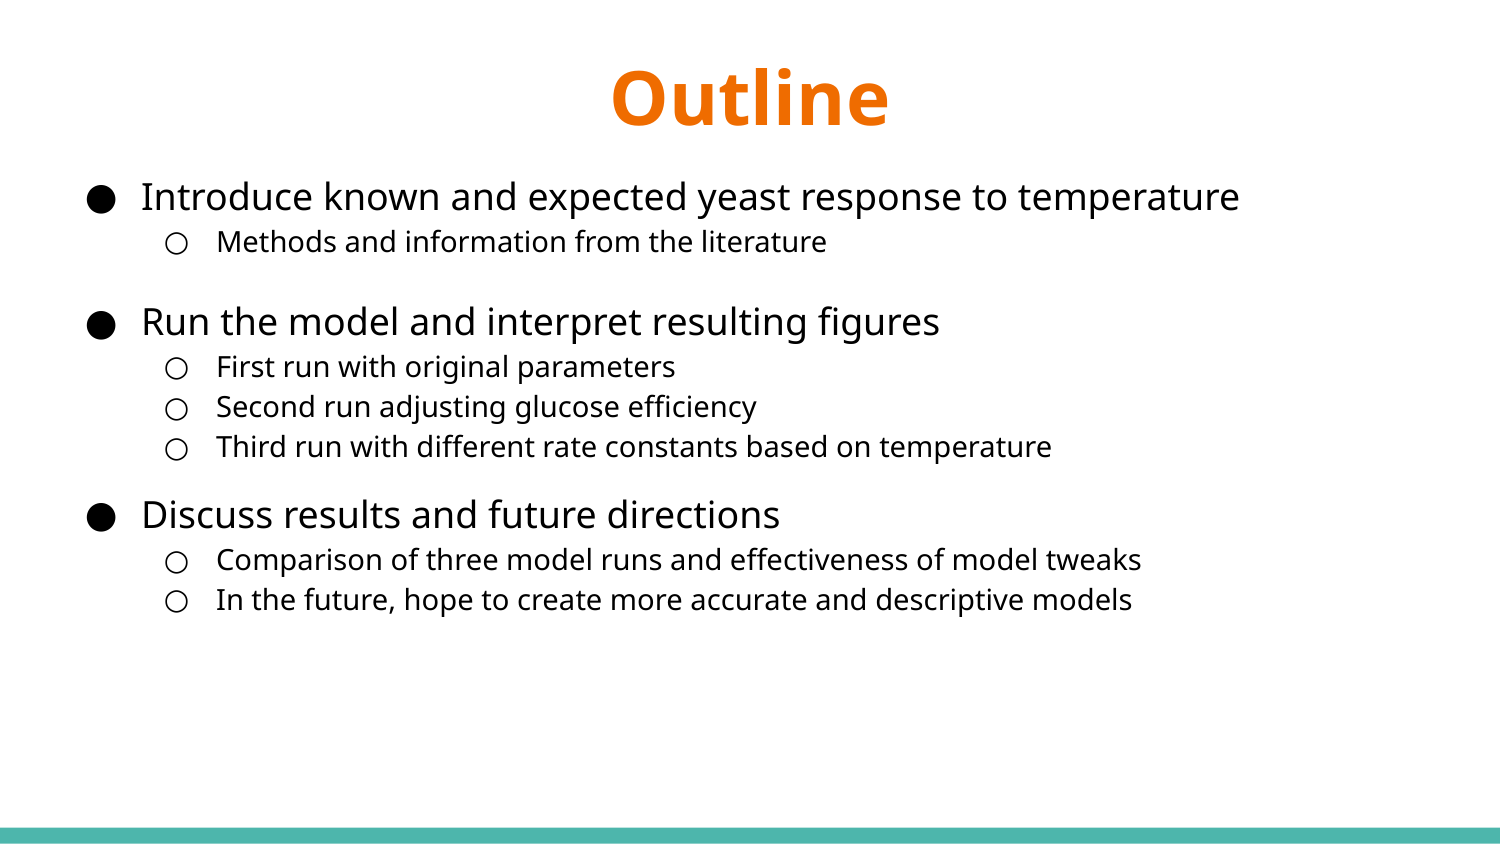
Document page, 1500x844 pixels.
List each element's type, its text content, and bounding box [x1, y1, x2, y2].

list Introduce known and expected yeast response to temperature Methods and information from the literature Run the model and interpret resulting figures First run with original parameters Second run adjusting glucose efficiency Third run with different rate constants based on temperature Discuss results and future directions Comparison of three model runs and effectiveness of model tweaks In the future, hope to create more accurate and descriptive models [51, 151, 1449, 808]
title Outline [51, 35, 1449, 151]
